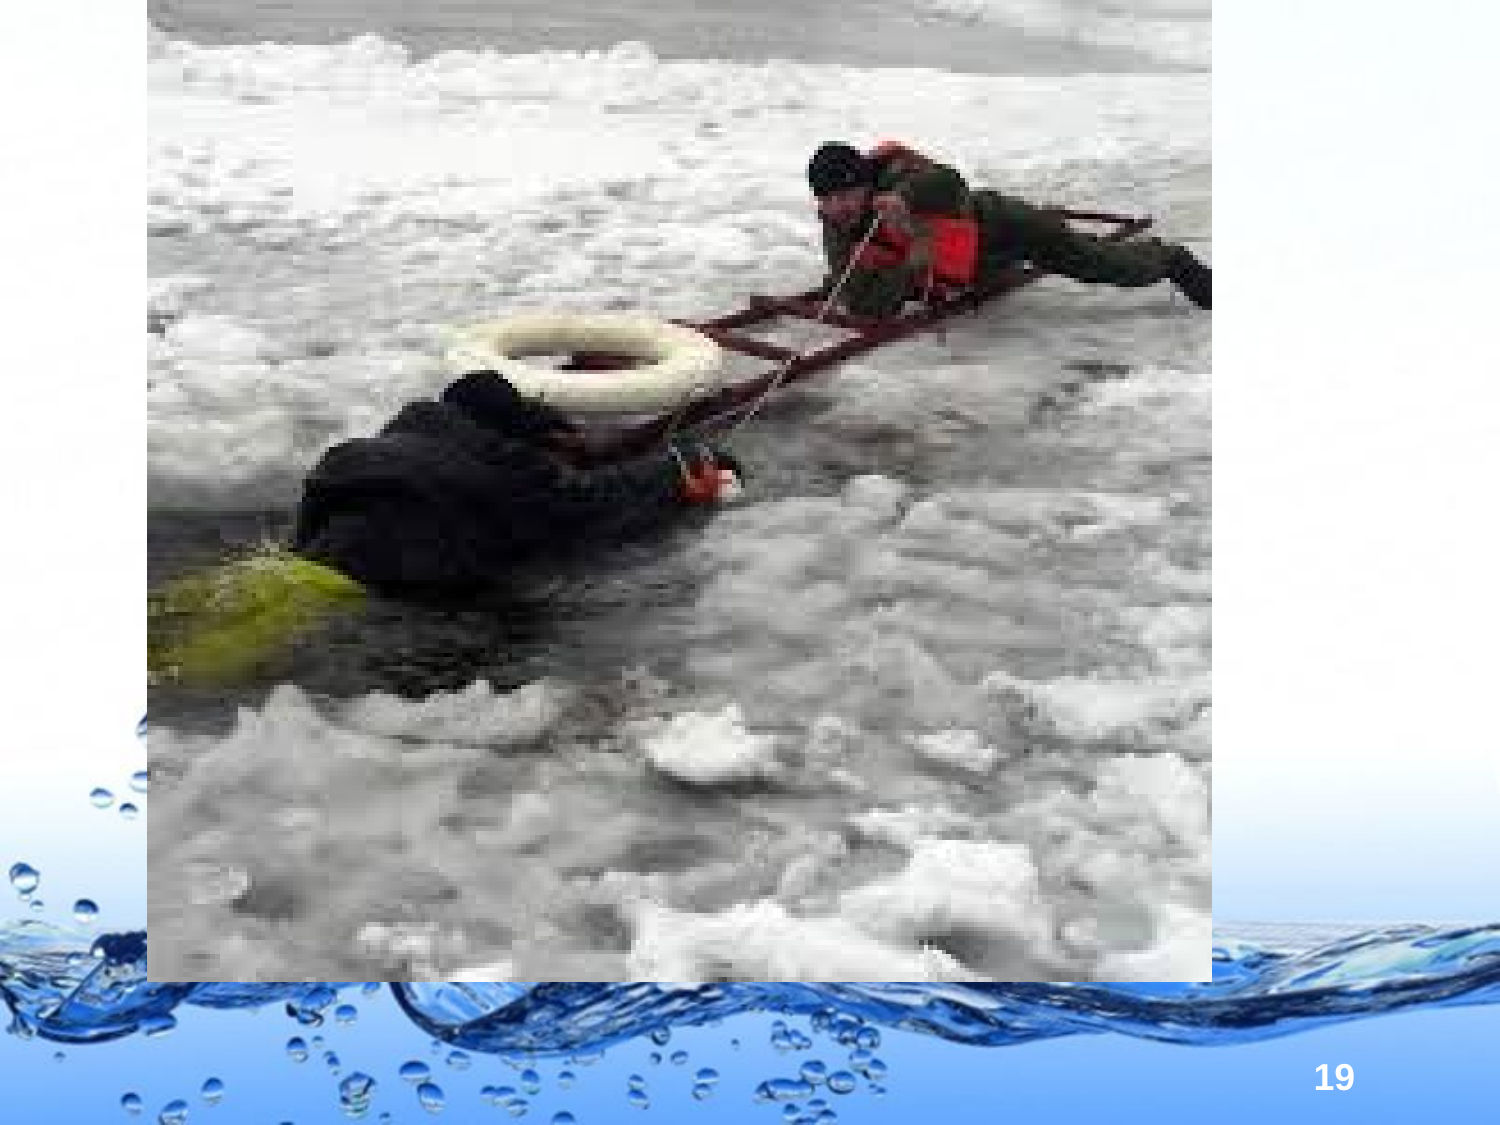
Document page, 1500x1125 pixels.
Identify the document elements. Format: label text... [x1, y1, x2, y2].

picture [0, 0, 1500, 1125]
slide_number 19 [1305, 1045, 1366, 1104]
